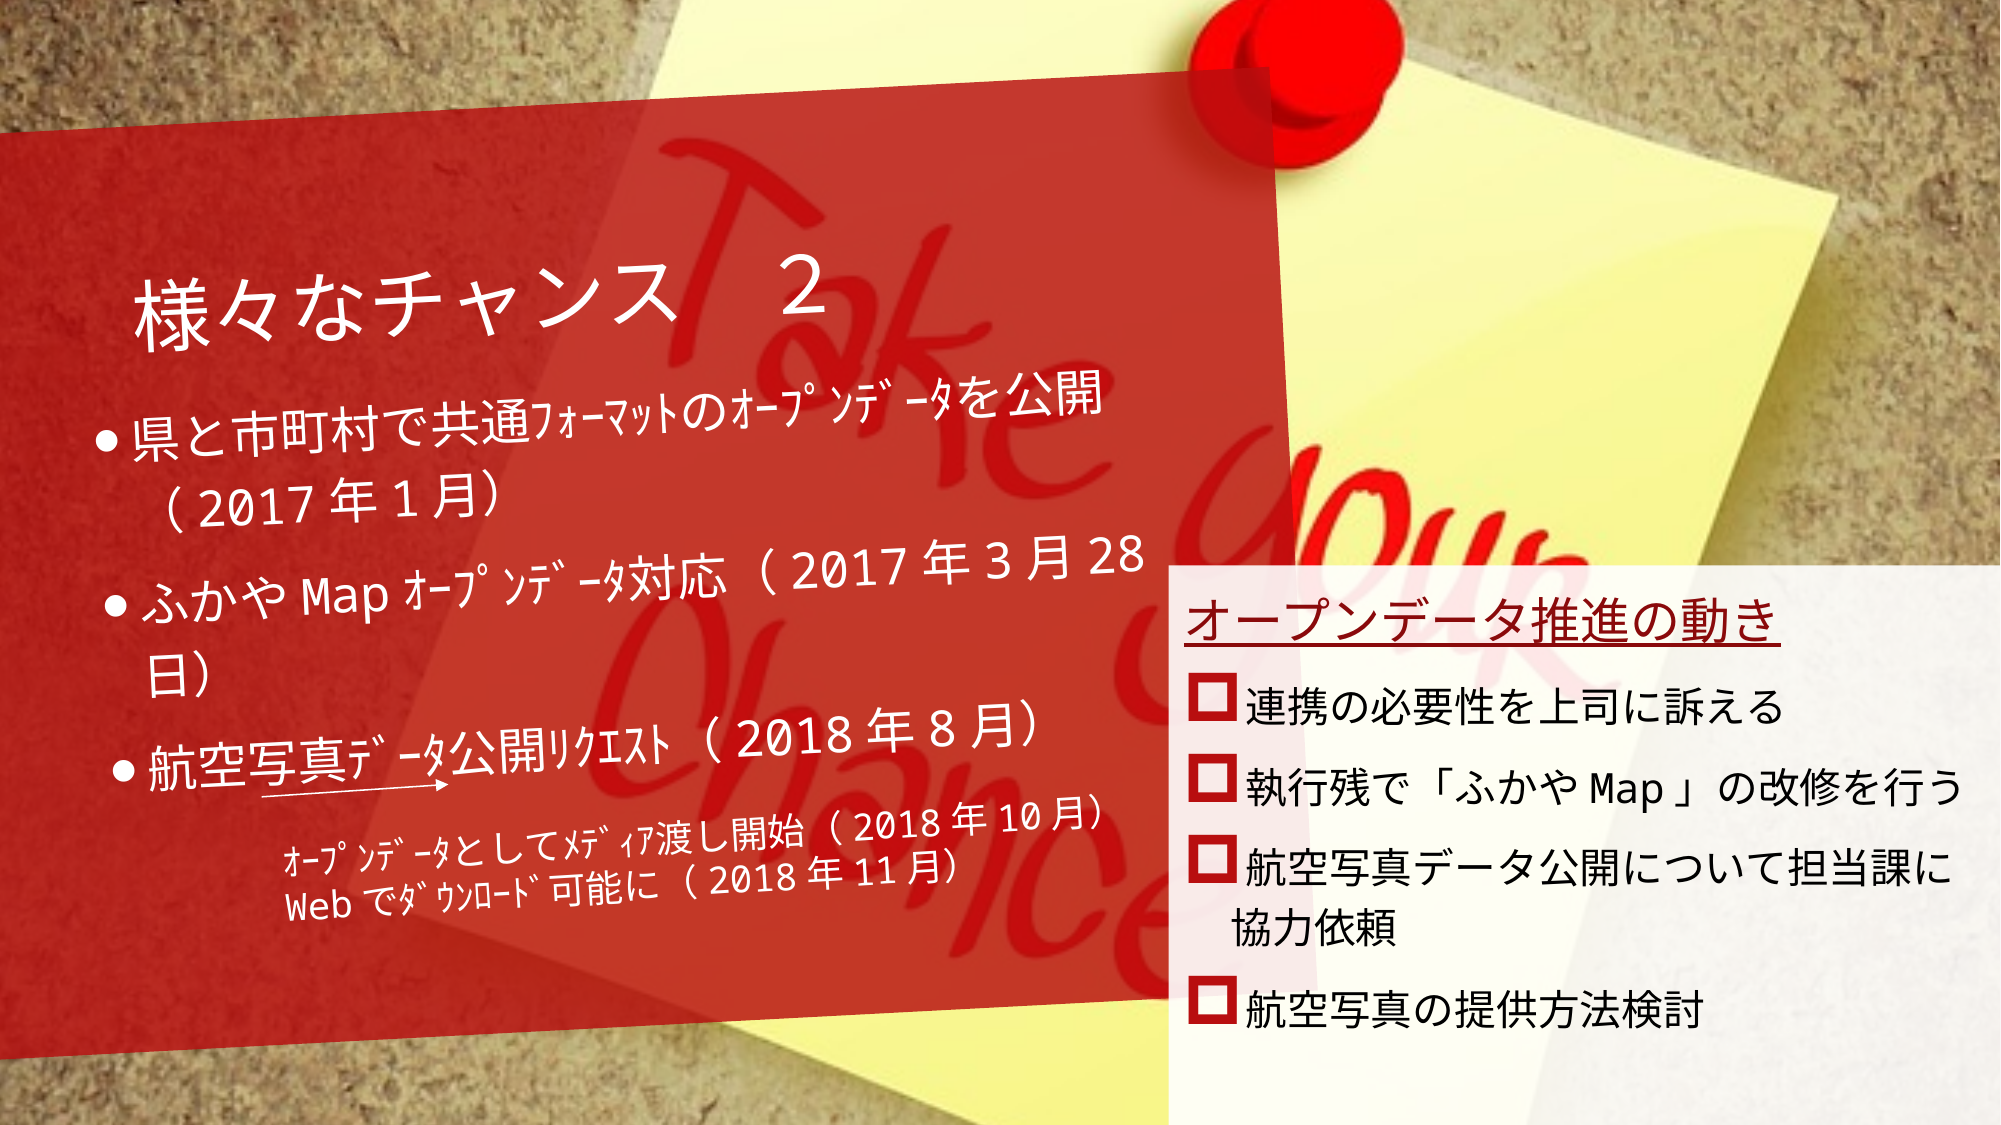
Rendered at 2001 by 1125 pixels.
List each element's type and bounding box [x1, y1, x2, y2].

text_box [261, 784, 449, 798]
picture [0, 0, 2000, 1125]
